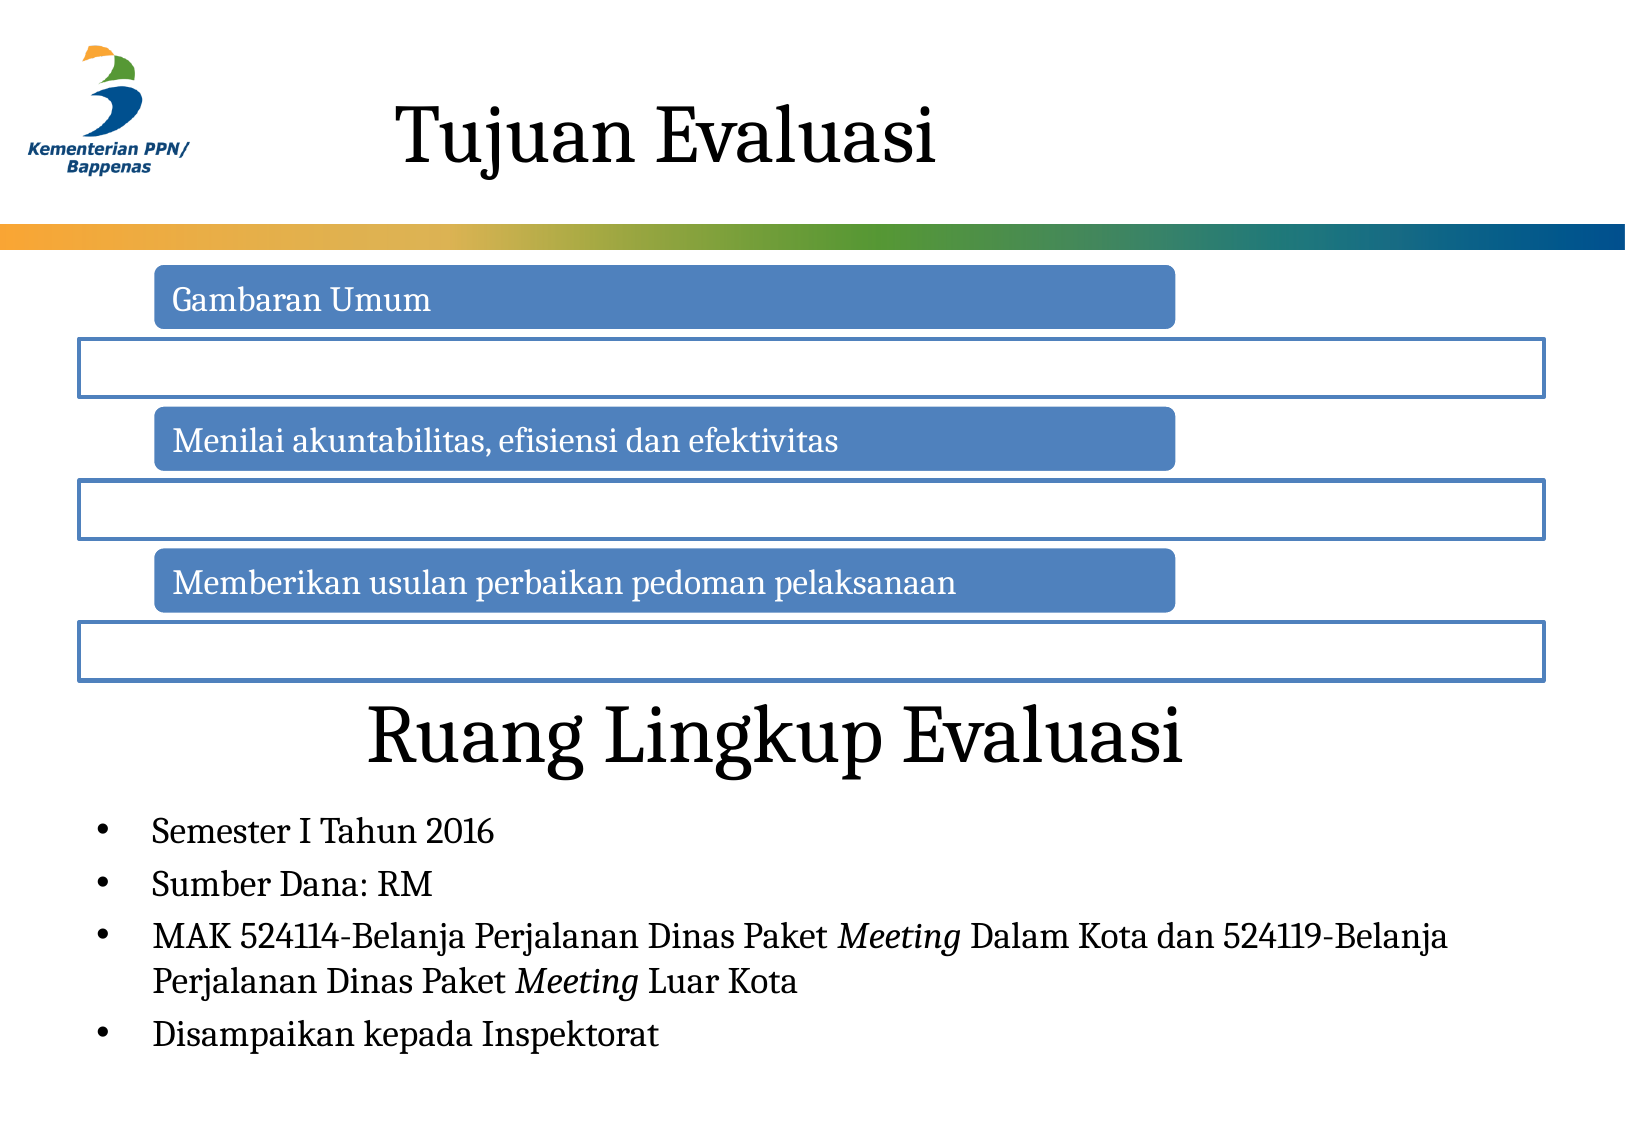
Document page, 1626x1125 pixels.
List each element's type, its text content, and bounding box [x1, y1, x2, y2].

picture [0, 224, 1472, 250]
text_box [78, 255, 1544, 681]
picture [1522, 224, 1625, 250]
list Semester I Tahun 2016 Sumber Dana: RM MAK 524114-Belanja Perjalanan Dinas Paket Meeting Dalam Kota dan 524119-Belanja Perjalanan Dinas Paket Meeting Luar Kota Disampaikan kepada Inspektorat [81, 798, 1544, 1059]
picture [13, 24, 204, 200]
title Tujuan Evaluasi [379, 45, 1544, 213]
text_box Ruang Lingkup Evaluasi [351, 688, 1516, 798]
